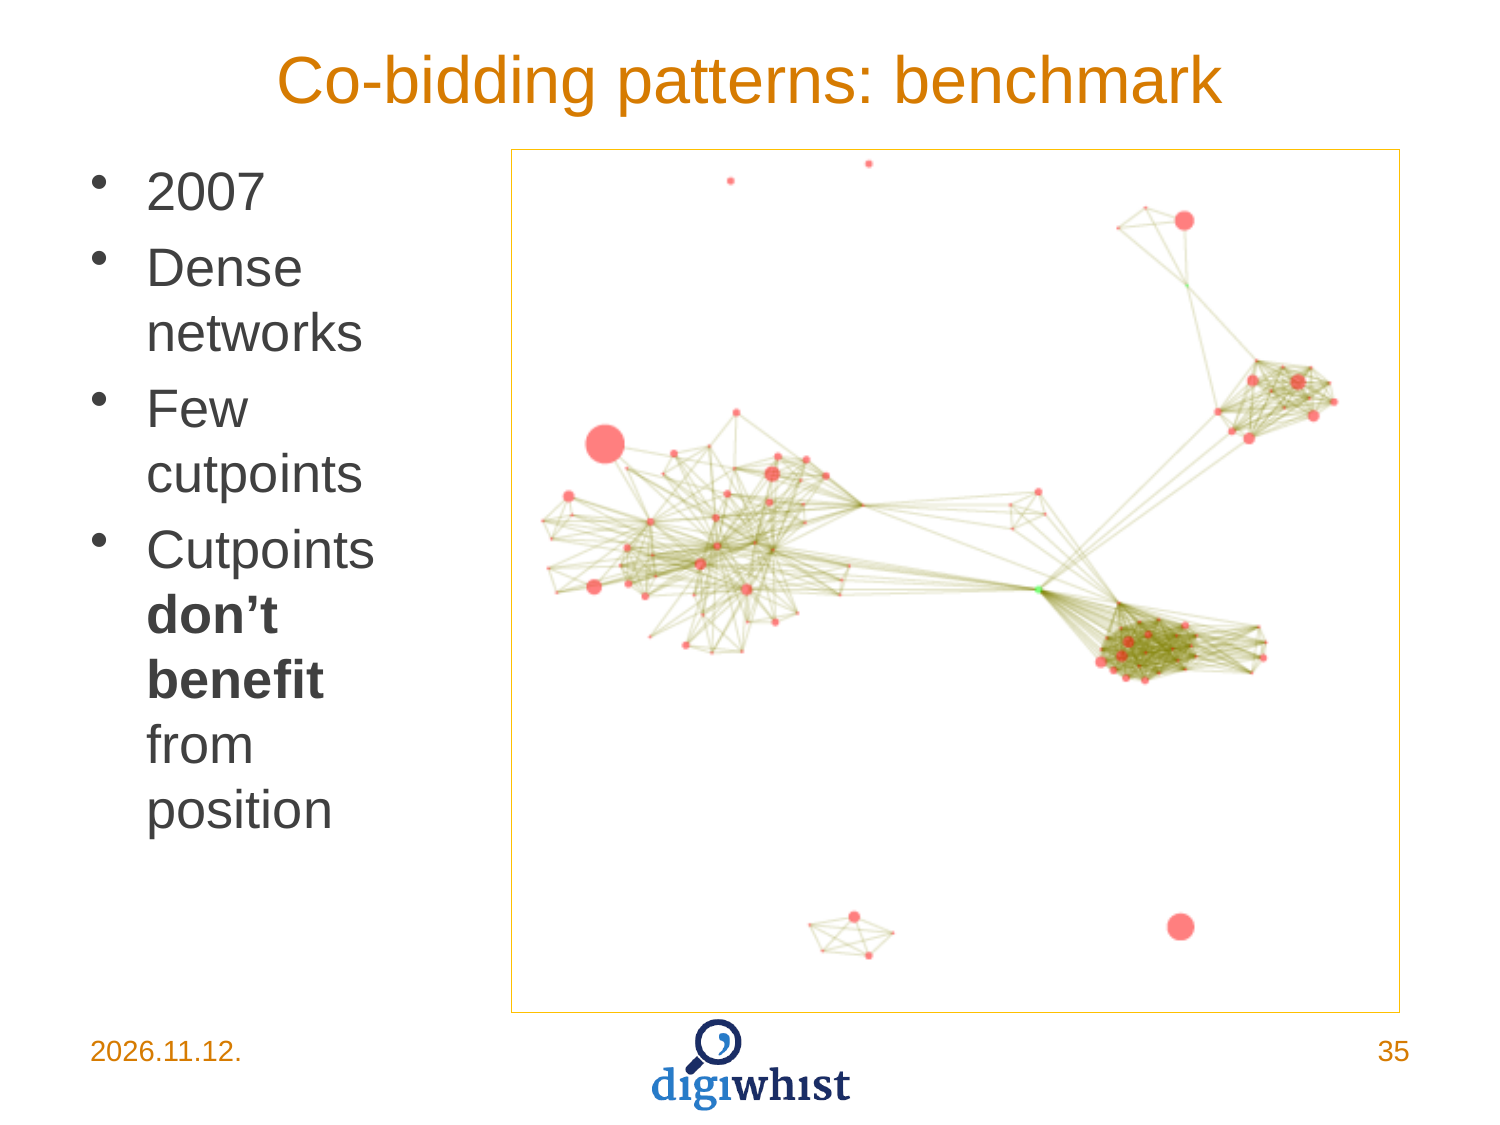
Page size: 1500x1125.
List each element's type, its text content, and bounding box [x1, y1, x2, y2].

title Co-bidding patterns: benchmark [75, 19, 1425, 135]
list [511, 148, 1400, 1013]
slide_number 35 [1074, 1024, 1426, 1103]
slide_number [74, 1024, 426, 1103]
text_box 2007 Dense networks Few cutpoints Cutpoints don’t benefit from position [75, 148, 455, 1012]
picture [642, 1013, 858, 1115]
